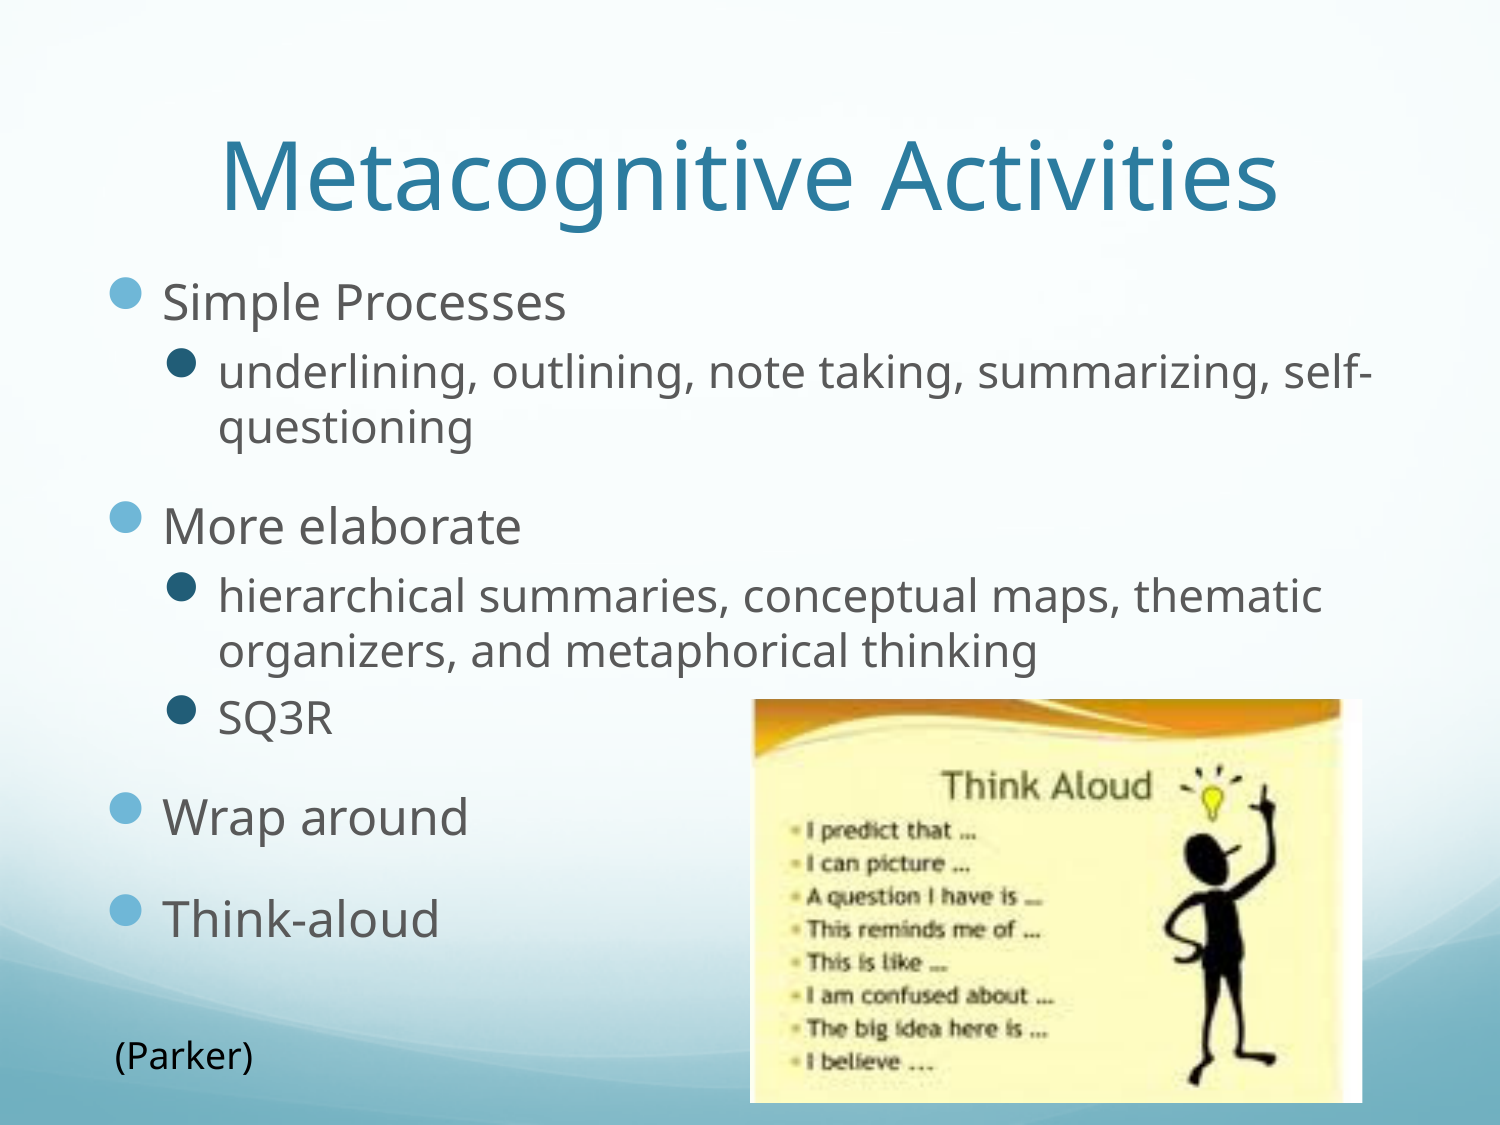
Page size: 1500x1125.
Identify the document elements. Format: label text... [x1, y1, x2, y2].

title Metacognitive Activities [90, 17, 1410, 237]
picture [749, 699, 1363, 1104]
list Simple Processes underlining, outlining, note taking, summarizing, self-questioning More elaborate hierarchical summaries, conceptual maps, thematic organizers, and metaphorical thinking SQ3R Wrap around Think-aloud [90, 262, 1410, 975]
text_box (Parker) [99, 1024, 425, 1085]
